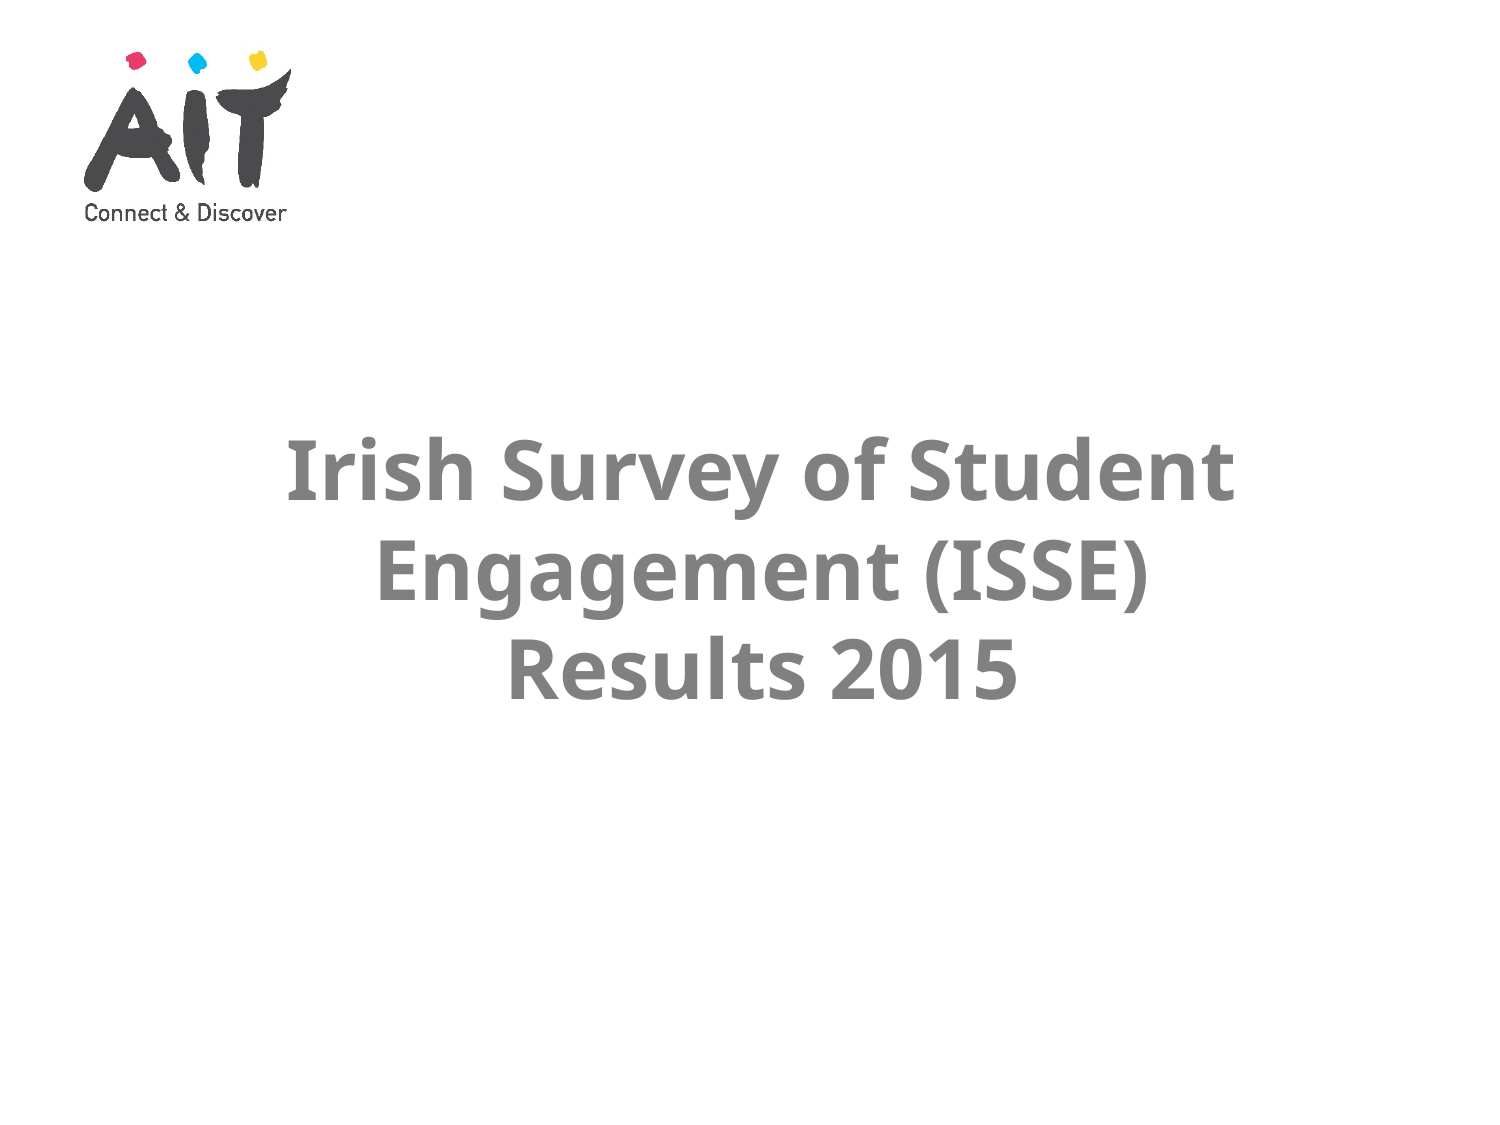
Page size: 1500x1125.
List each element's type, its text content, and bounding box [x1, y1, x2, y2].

title Irish Survey of Student Engagement (ISSE) Results 2015 [53, 373, 1472, 761]
picture [64, 46, 315, 233]
